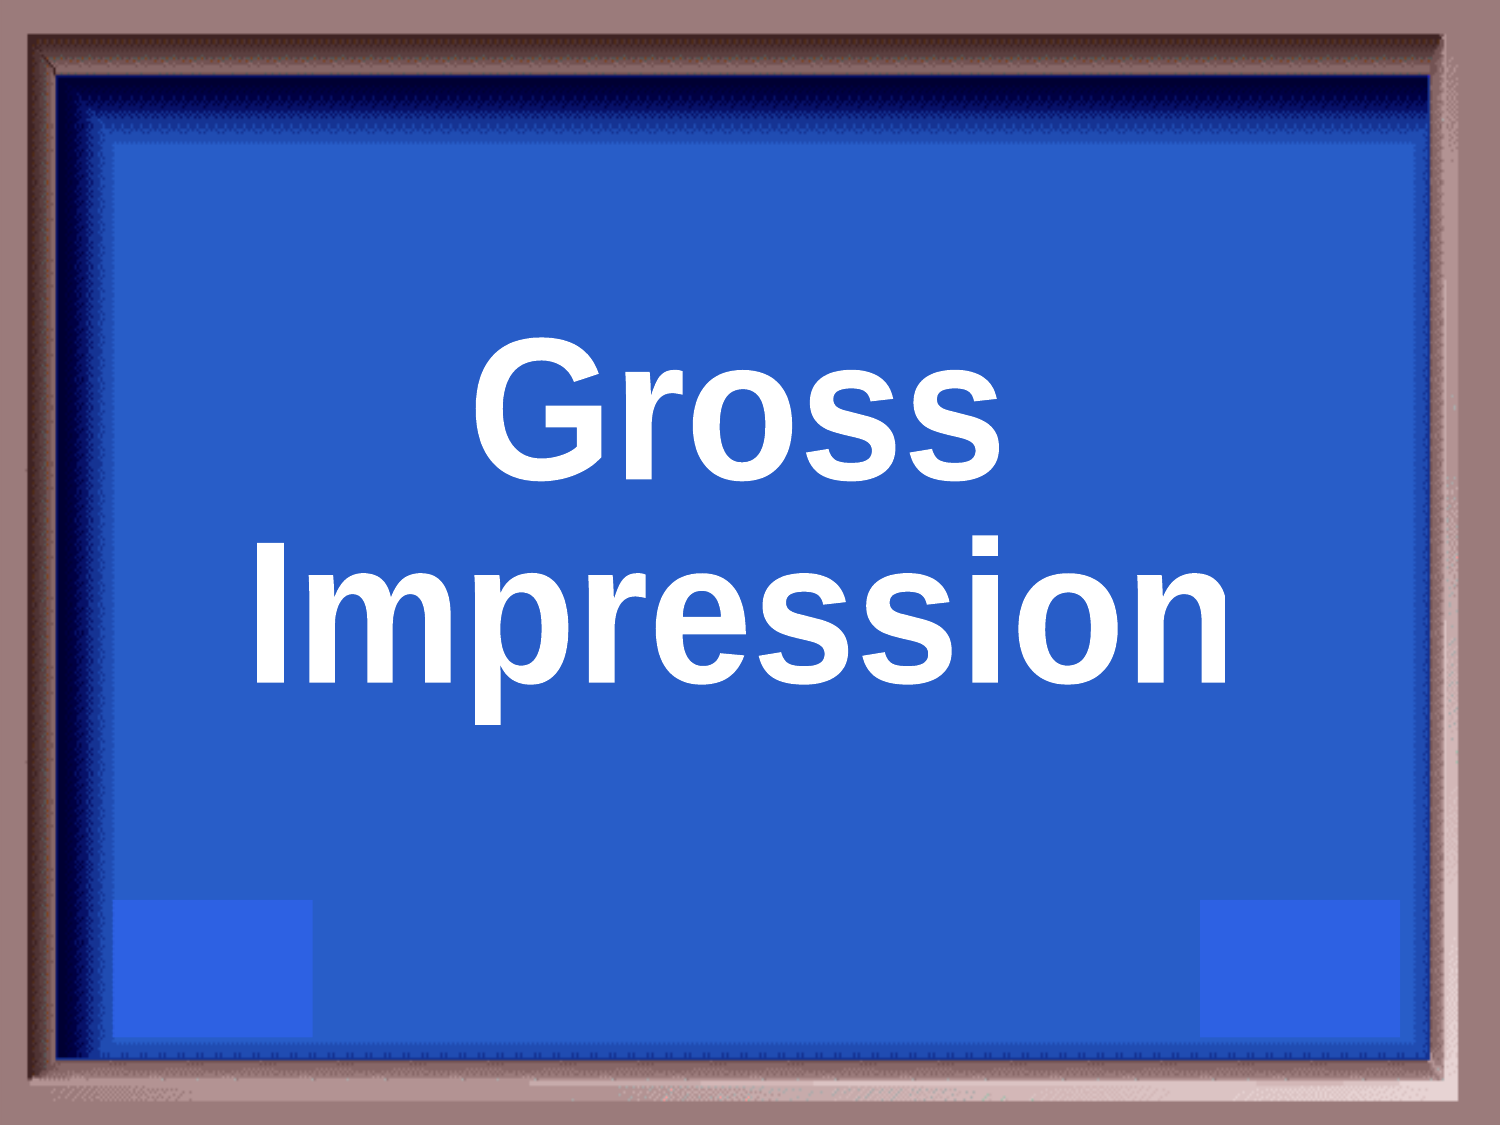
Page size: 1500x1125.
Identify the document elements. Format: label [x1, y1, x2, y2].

text_box [1200, 899, 1401, 1038]
picture [0, 0, 1500, 1125]
text_box [112, 899, 313, 1038]
